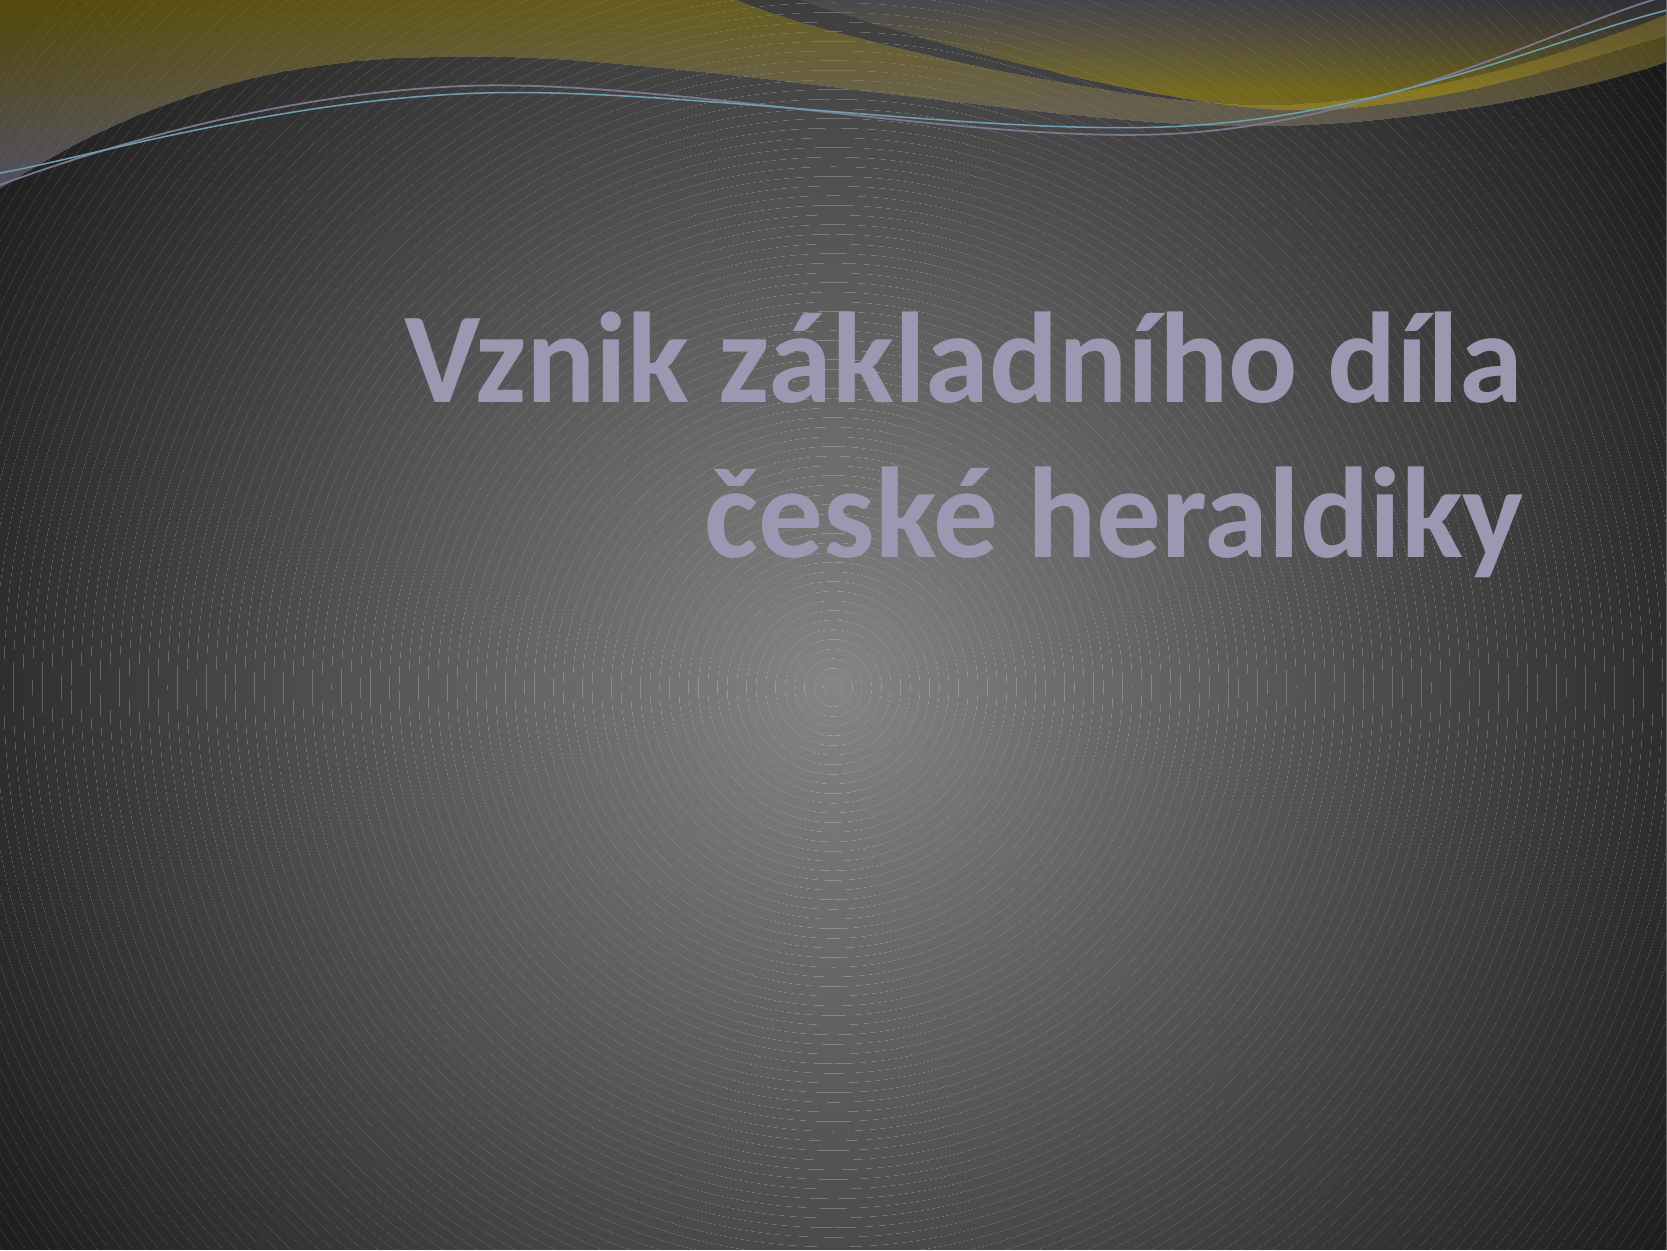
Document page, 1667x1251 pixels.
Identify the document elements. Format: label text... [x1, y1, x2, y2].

subtitle [97, 588, 1529, 908]
title Vznik základního díla české heraldiky [97, 249, 1529, 584]
